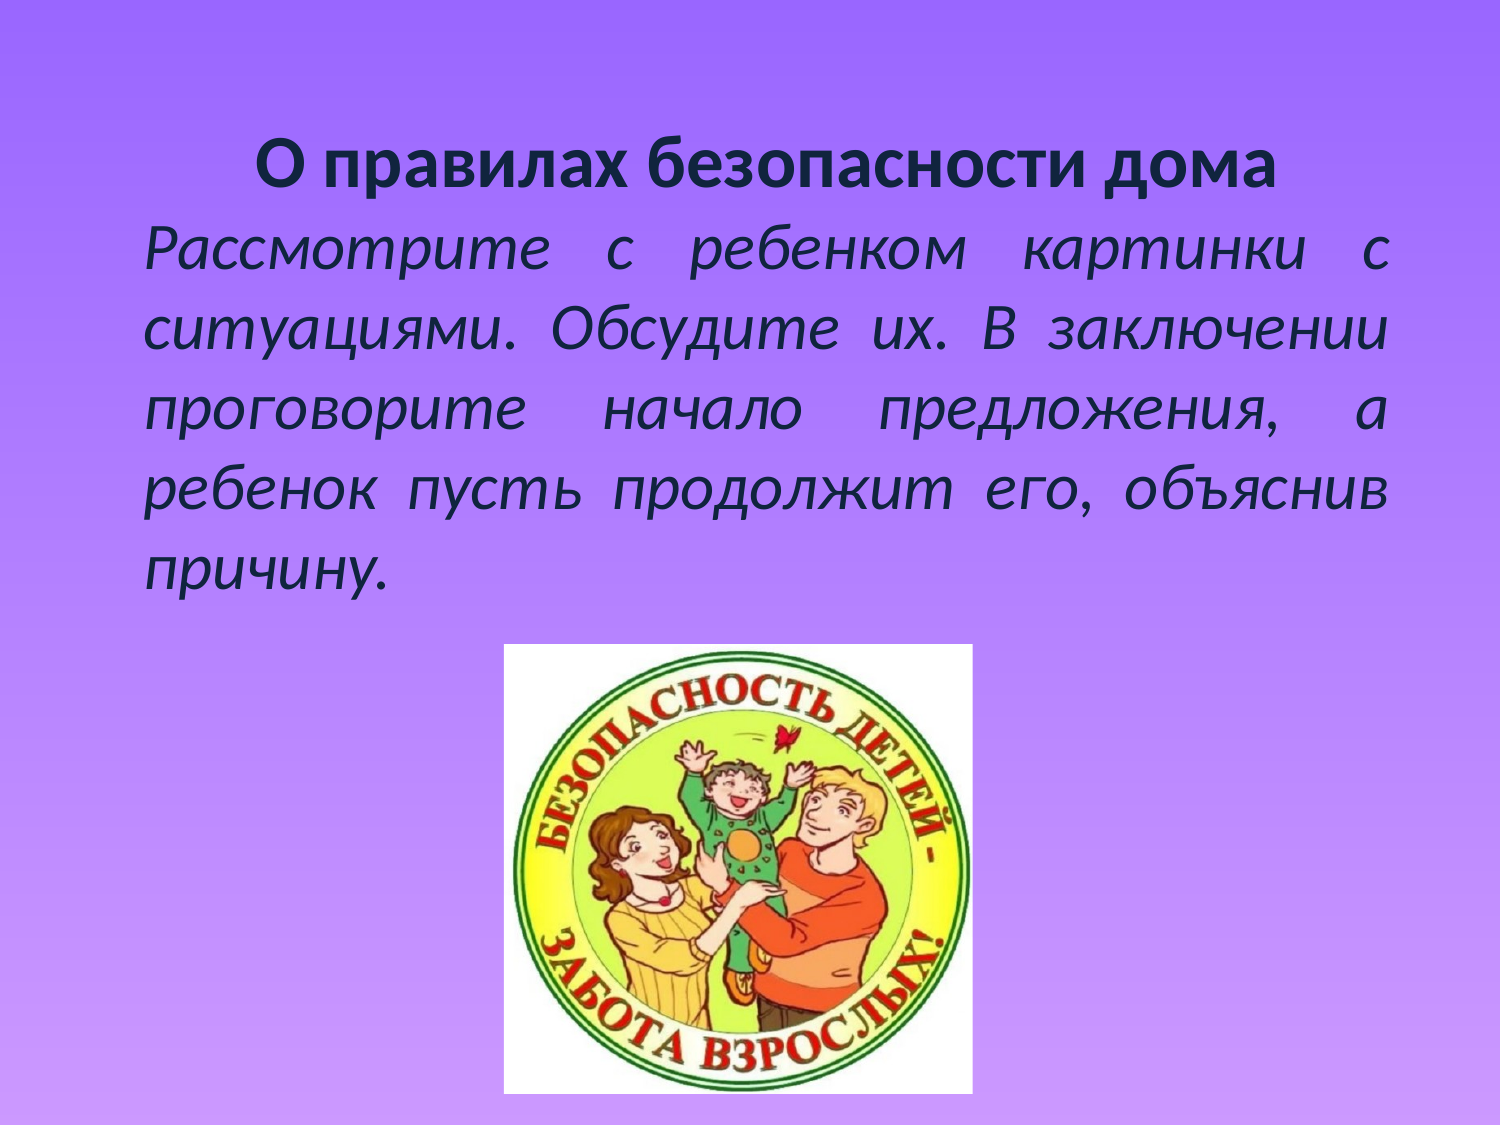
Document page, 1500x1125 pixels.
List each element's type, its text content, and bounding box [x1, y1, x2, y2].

picture [503, 644, 973, 1095]
text_box О правилах безопасности дома Рассмотрите с ребенком картинки с ситуациями. Обсудите их. В заключении проговорите начало предложения, а ребенок пусть продолжит его, объяснив причину. [128, 105, 1407, 610]
